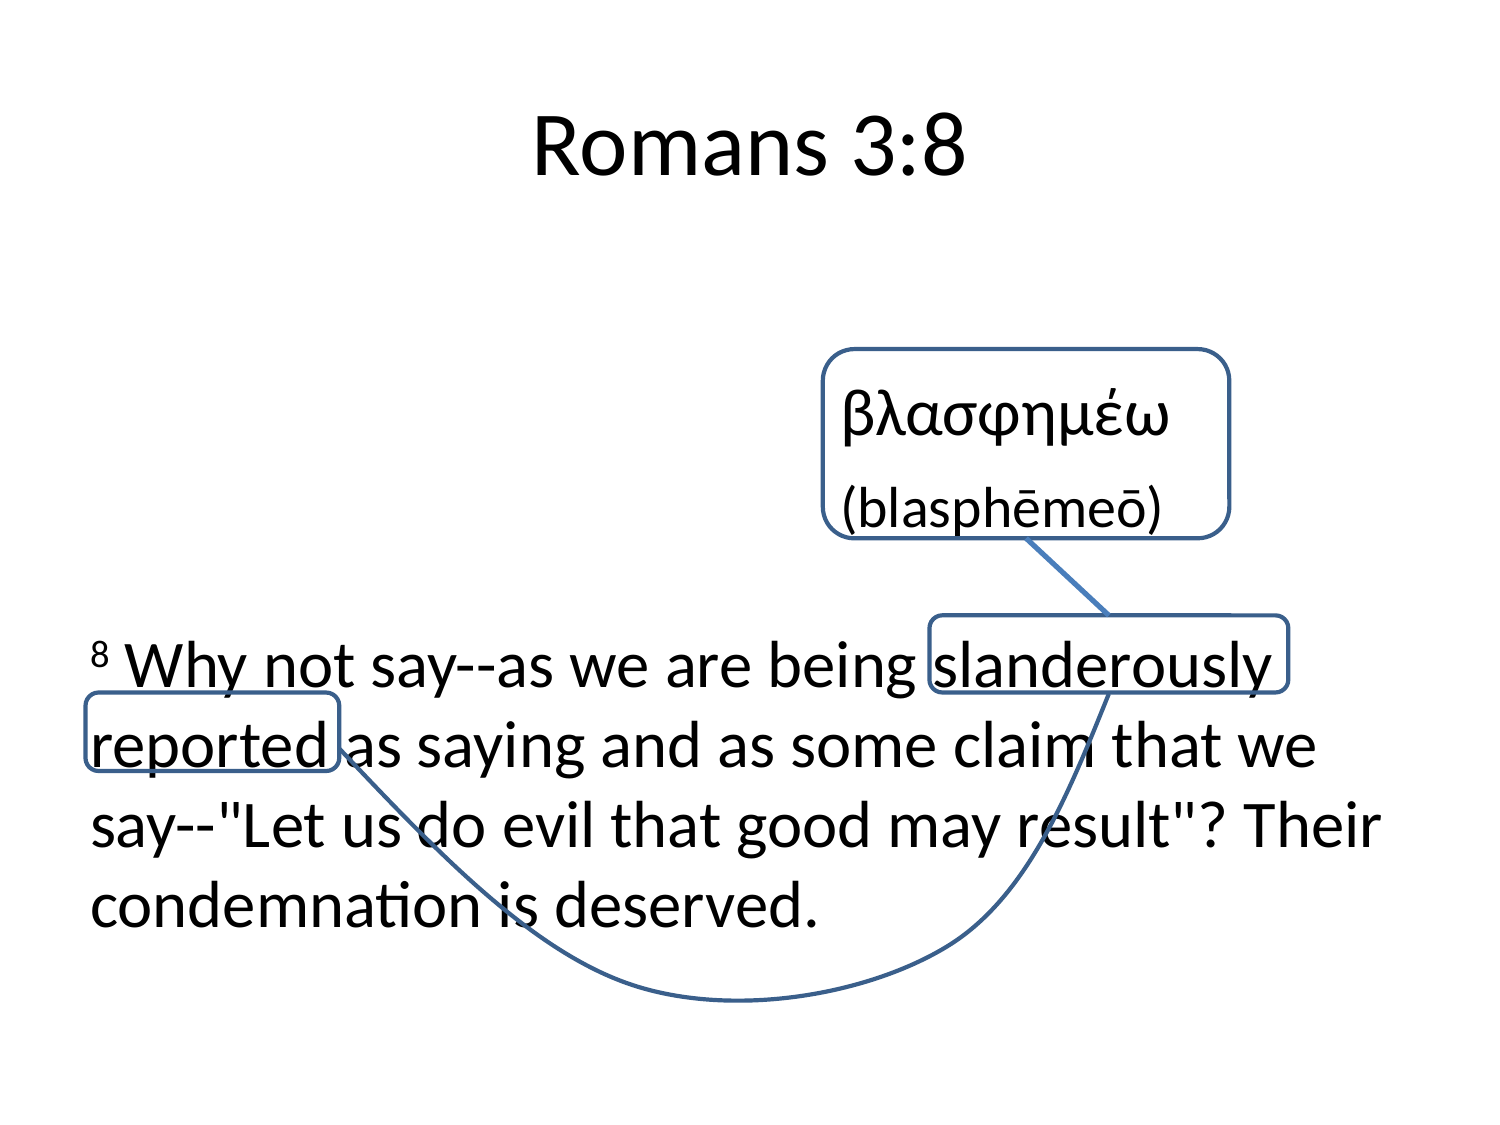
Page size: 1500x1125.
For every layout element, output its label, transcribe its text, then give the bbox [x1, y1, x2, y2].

title Romans 3:8 [75, 45, 1425, 233]
text_box [83, 690, 342, 774]
list βλασφημέω (blasphēmeō) 8 Why not say--as we are being slanderously reported as saying and as some claim that we say--"Let us do evil that good may result"? Their condemnation is deserved. [75, 262, 1425, 1005]
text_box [1025, 538, 1110, 616]
text_box [927, 613, 1291, 695]
text_box [337, 693, 1111, 1003]
text_box [820, 346, 1232, 541]
